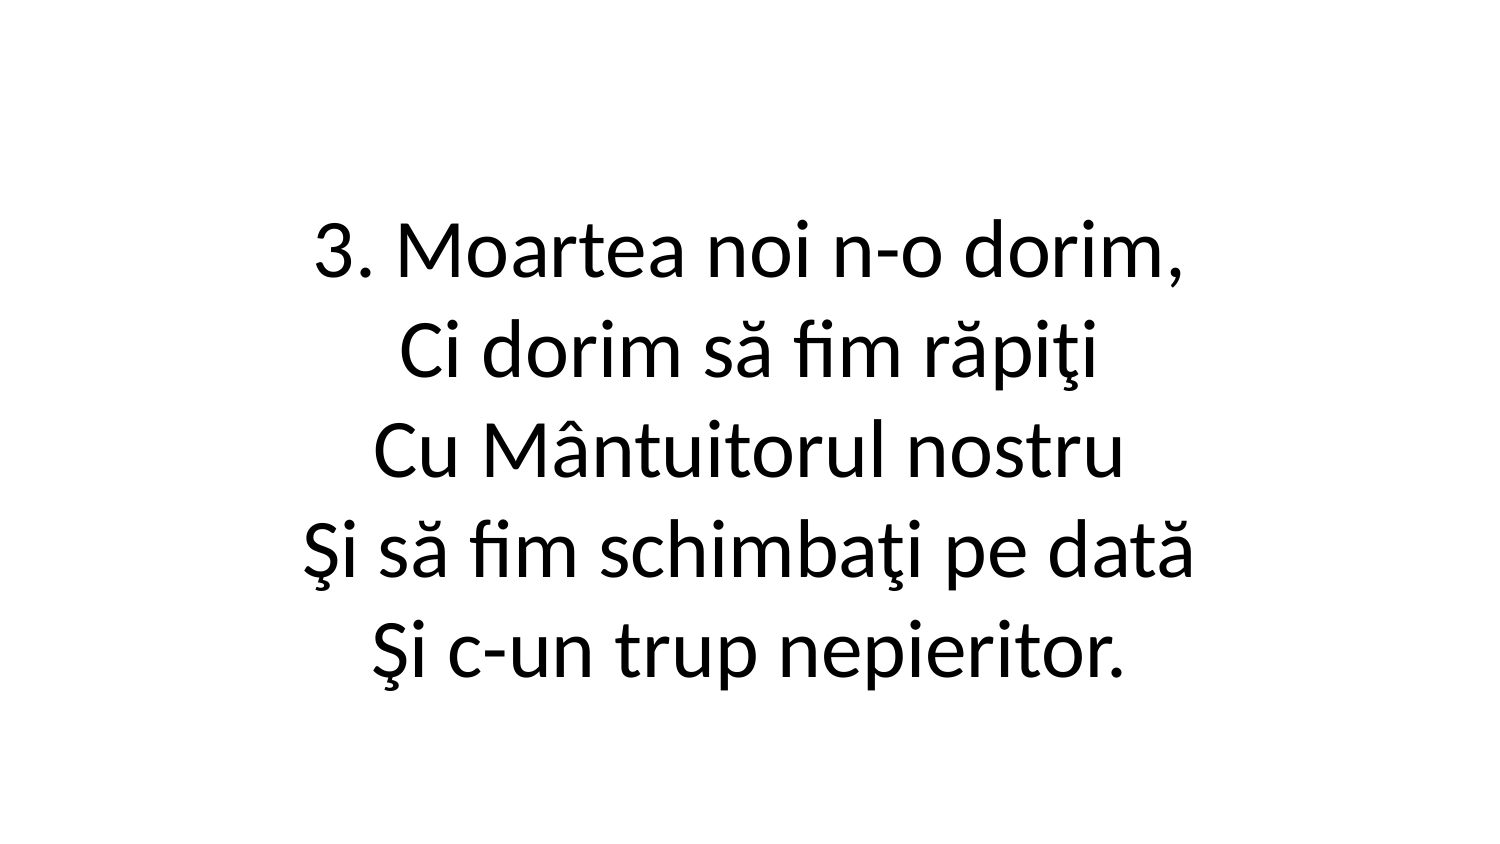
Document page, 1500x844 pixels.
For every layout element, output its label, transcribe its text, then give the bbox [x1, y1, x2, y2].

text_box 3. Moartea noi n-o dorim, Ci dorim să fim răpiţi Cu Mântuitorul nostru Şi să fim schimbaţi pe dată Şi c-un trup nepieritor. [287, 142, 1213, 702]
